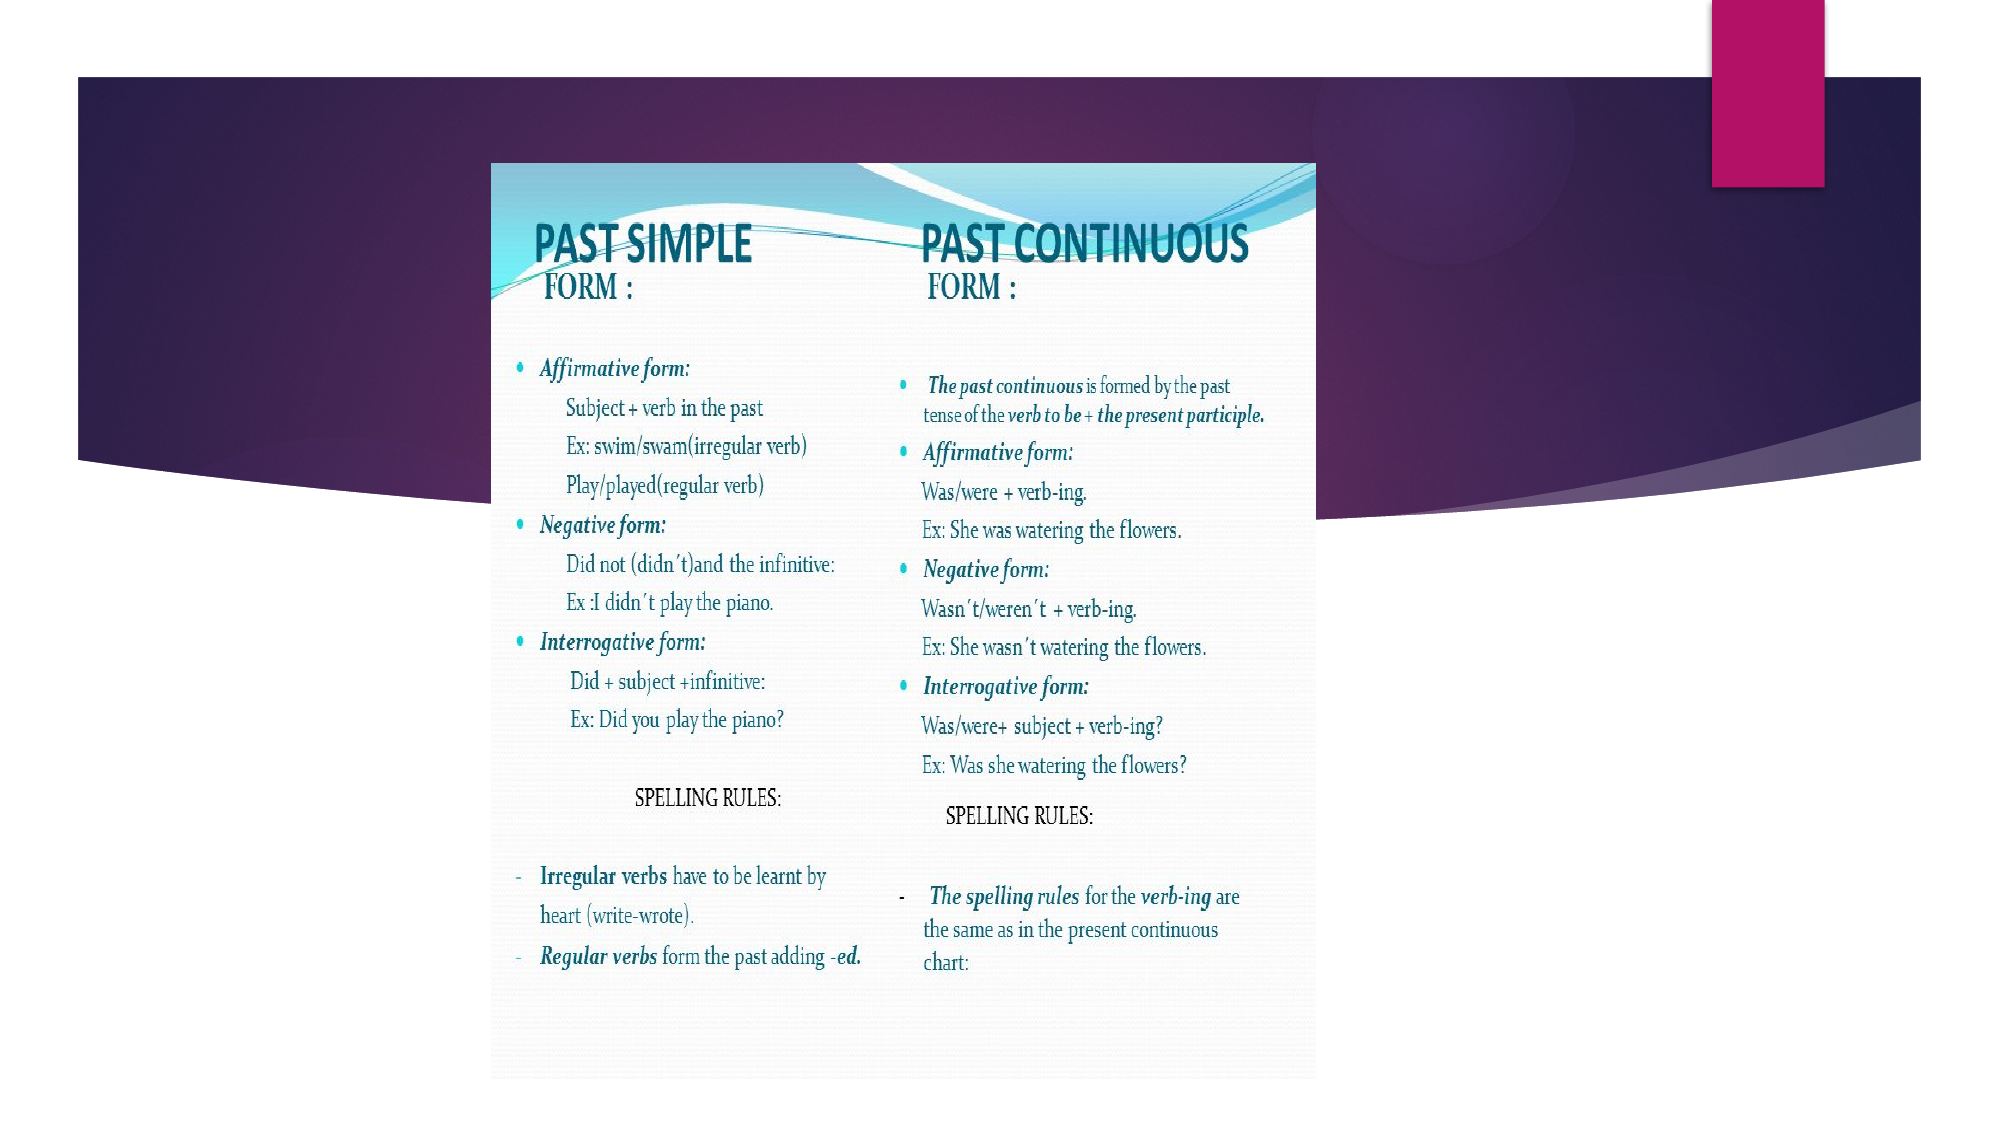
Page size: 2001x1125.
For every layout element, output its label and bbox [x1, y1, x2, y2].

picture [491, 163, 1316, 1079]
